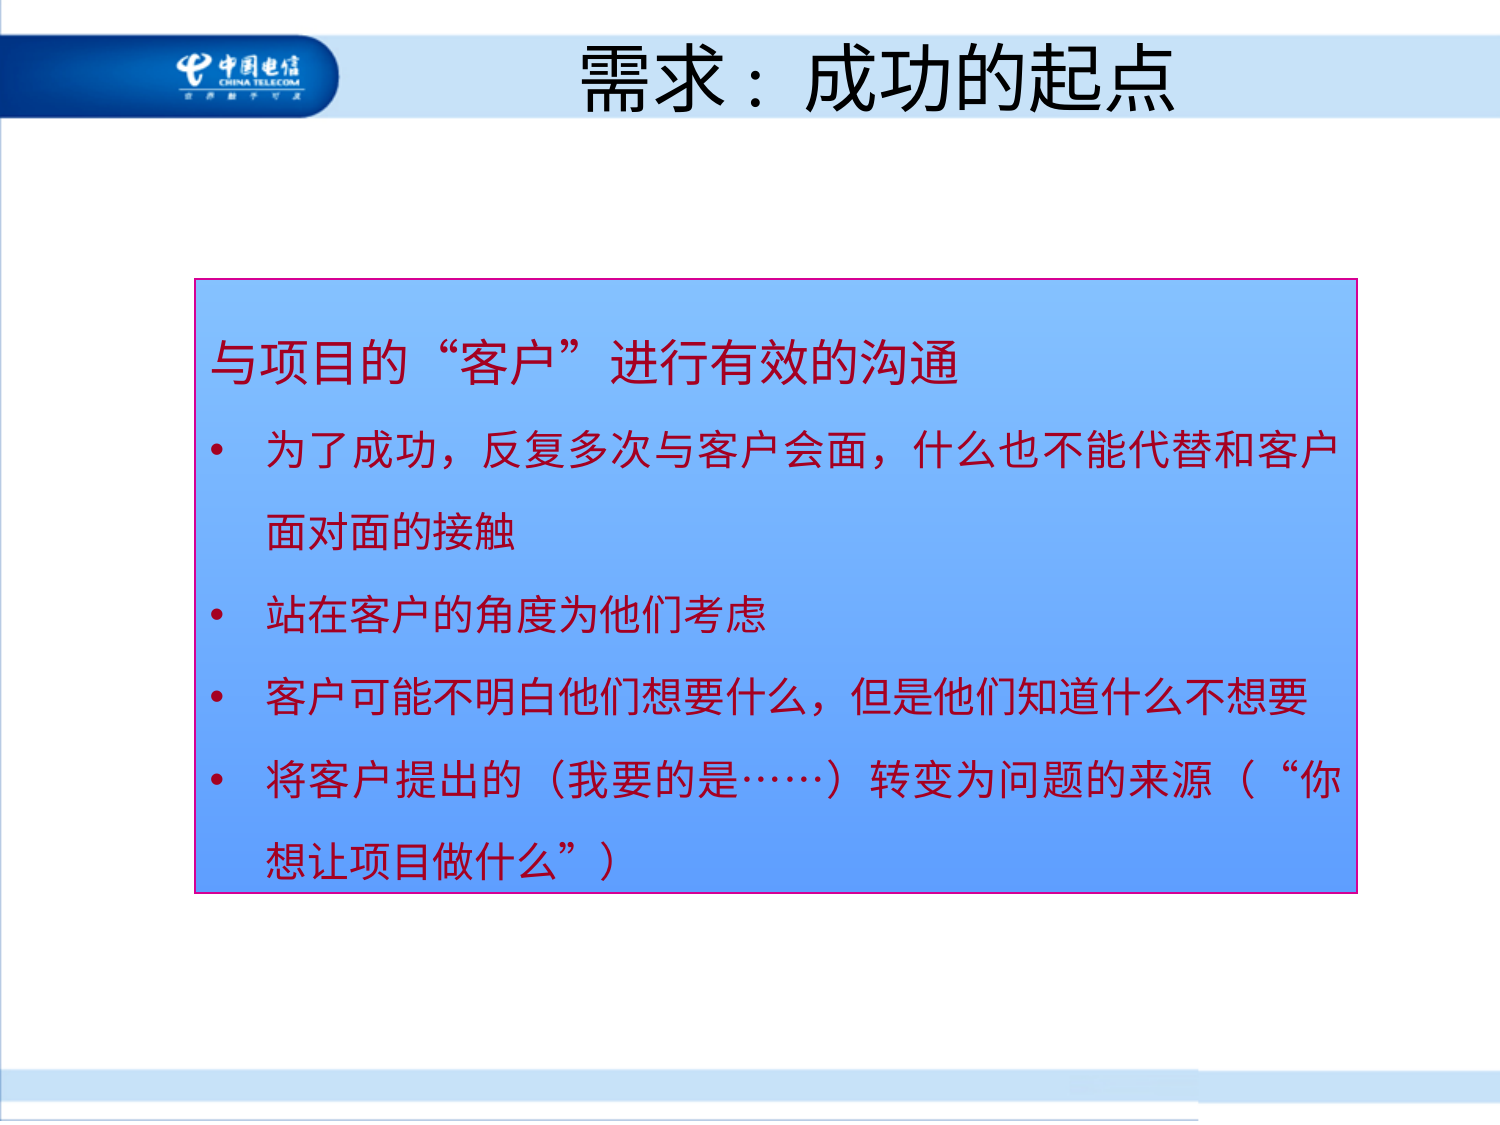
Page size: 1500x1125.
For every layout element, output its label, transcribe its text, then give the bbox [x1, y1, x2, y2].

picture [0, 0, 1500, 1121]
text_box 与项目的“客户”进行有效的沟通 为了成功，反复多次与客户会面，什么也不能代替和客户面对面的接触 站在客户的角度为他们考虑 客户可能不明白他们想要什么，但是他们知道什么不想要 将客户提出的（我要的是……）转变为问题的来源（“你想让项目做什么”） [194, 278, 1358, 893]
title 需求: 成功的起点 [391, 38, 1365, 114]
